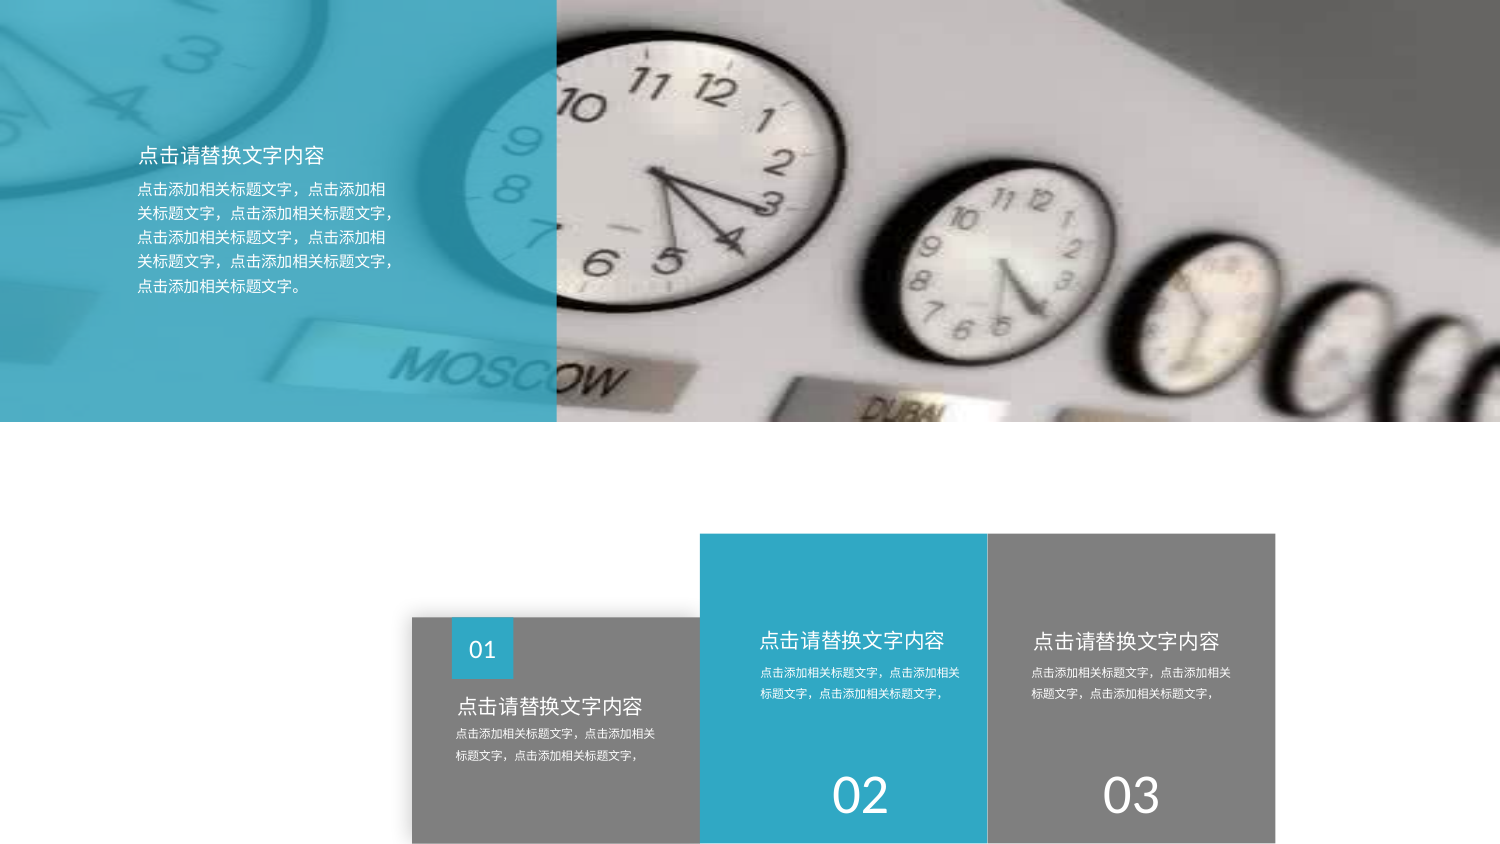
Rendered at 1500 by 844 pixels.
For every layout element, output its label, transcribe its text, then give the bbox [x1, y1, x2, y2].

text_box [1016, 608, 1247, 834]
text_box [440, 617, 672, 772]
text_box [742, 607, 977, 834]
text_box 点击请替换文字内容 [124, 123, 341, 175]
text_box [410, 615, 699, 844]
text_box 点击添加相关标题文字，点击添加相关标题文字，点击添加相关标题文字，点击添加相关标题文字，点击添加相关标题文字，点击添加相关标题文字，点击添加相关标题文字。 [122, 167, 413, 303]
text_box [987, 533, 1276, 844]
text_box [0, 0, 559, 424]
text_box [699, 533, 987, 844]
text_box [559, 0, 1500, 424]
